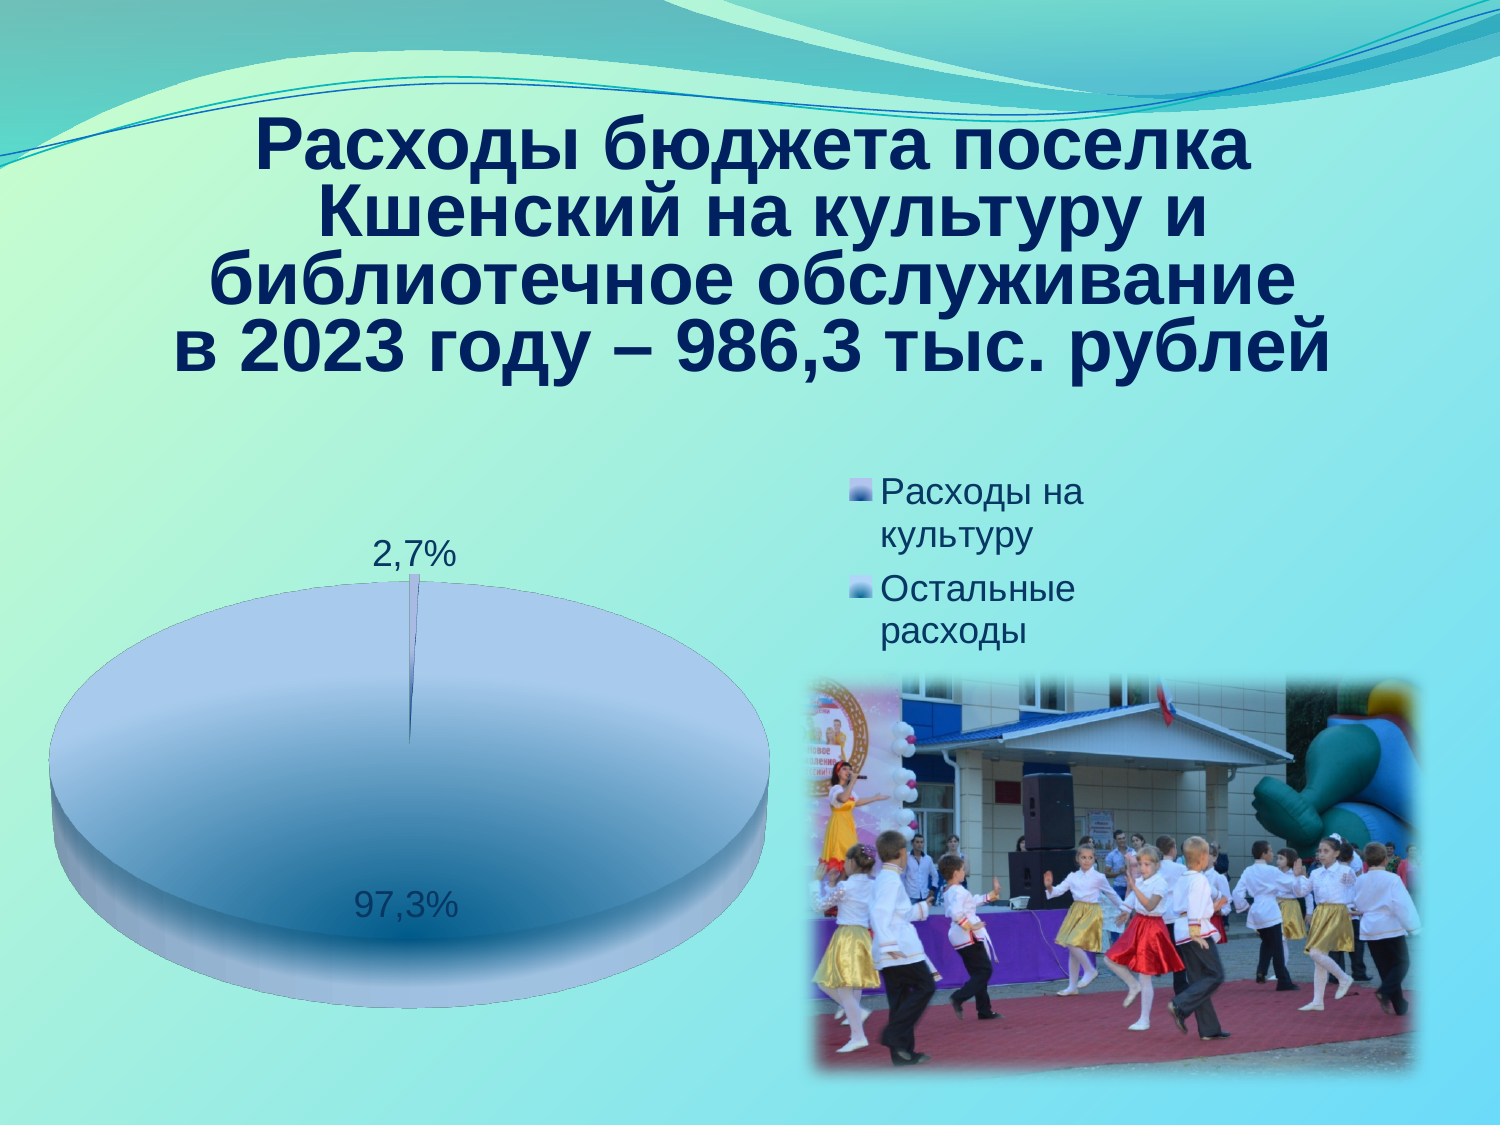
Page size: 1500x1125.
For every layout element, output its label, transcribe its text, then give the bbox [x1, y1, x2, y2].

title Расходы бюджета поселка Кшенский на культуру и библиотечное обслуживание в 2023 году – 986,3 тыс. рублей [88, 90, 1439, 386]
picture [1131, 668, 1430, 1090]
chart [0, 456, 1126, 1096]
